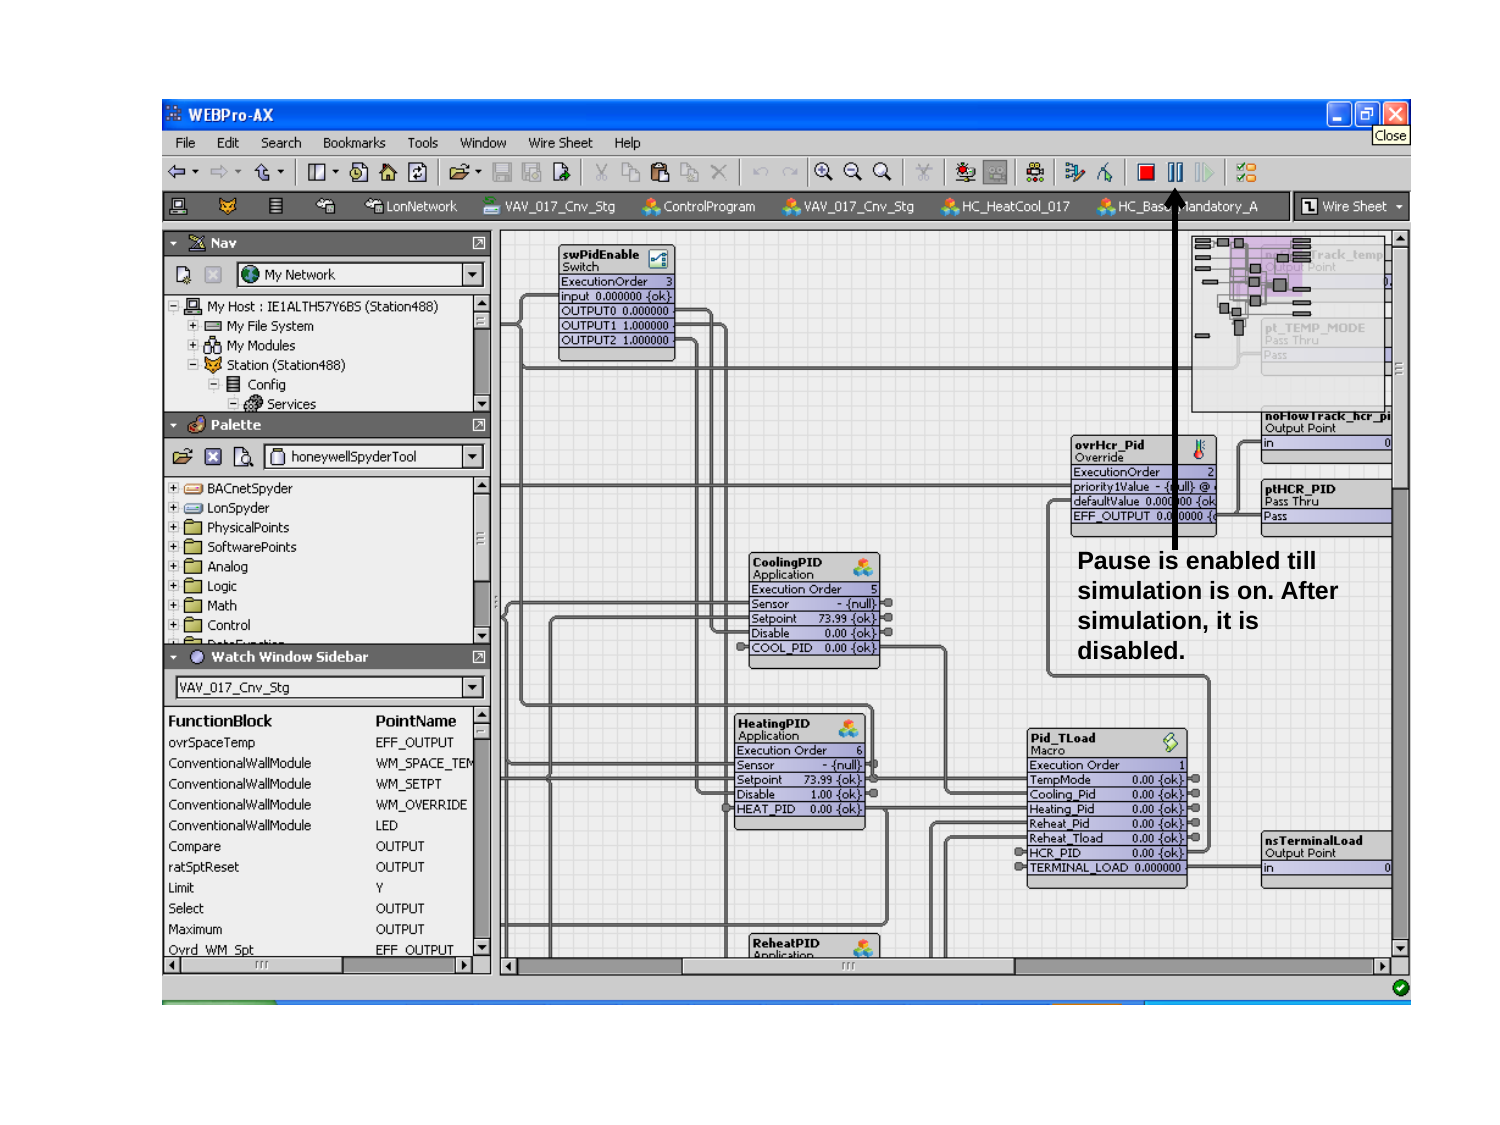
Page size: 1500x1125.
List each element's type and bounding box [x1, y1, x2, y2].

picture [162, 99, 1411, 1005]
